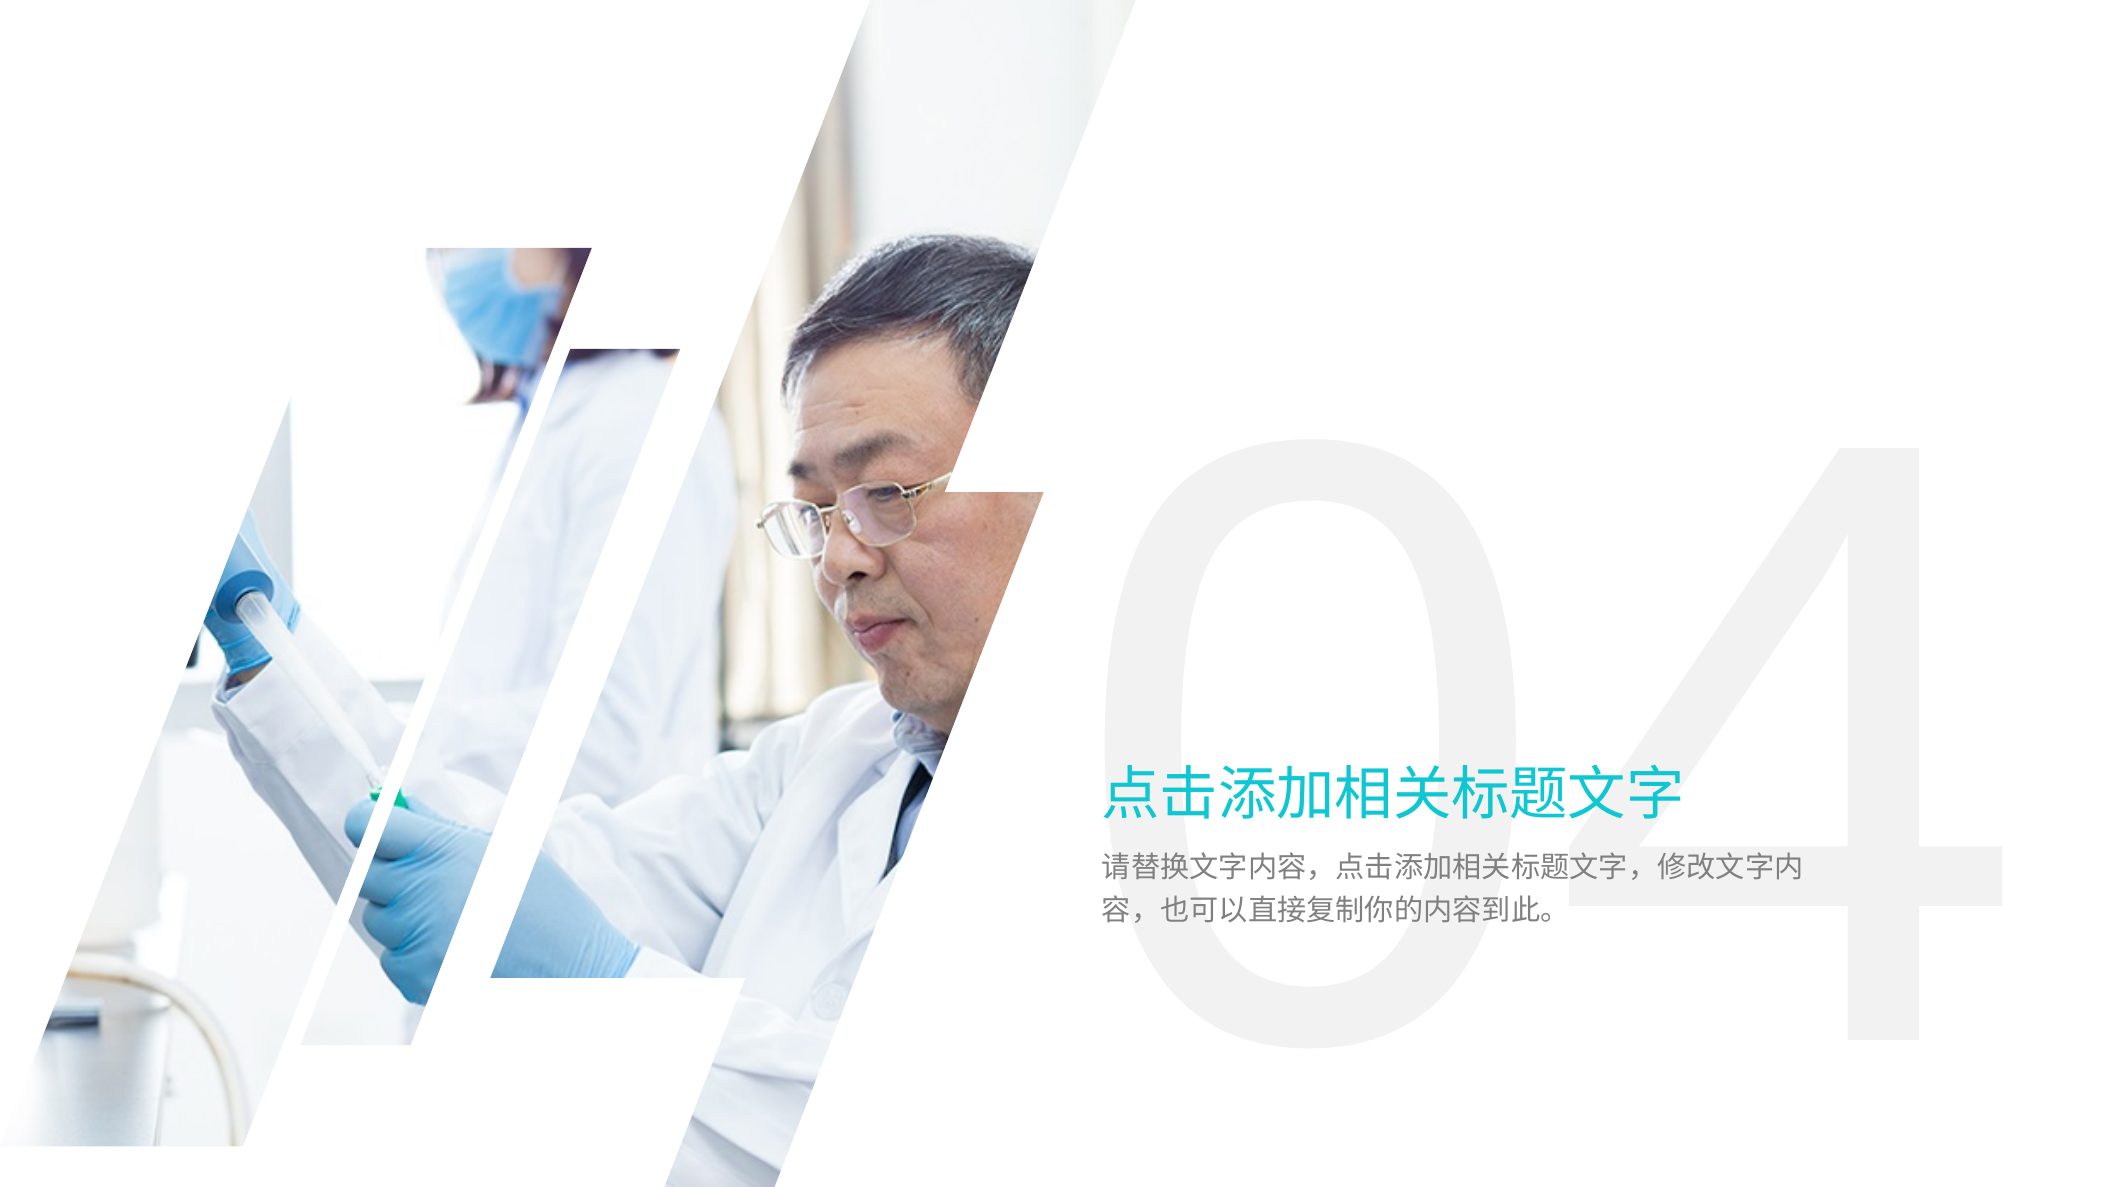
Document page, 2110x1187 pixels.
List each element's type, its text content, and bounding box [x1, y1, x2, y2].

text_box [0, 246, 594, 1148]
text_box [298, 347, 682, 1047]
text_box 04 [1071, 0, 2052, 1187]
text_box [488, 0, 1137, 1187]
text_box 点击添加相关标题文字 [1101, 741, 1843, 826]
text_box 请替换文字内容，点击添加相关标题文字，修改文字内容，也可以直接复制你的内容到此。 [1101, 841, 1843, 926]
